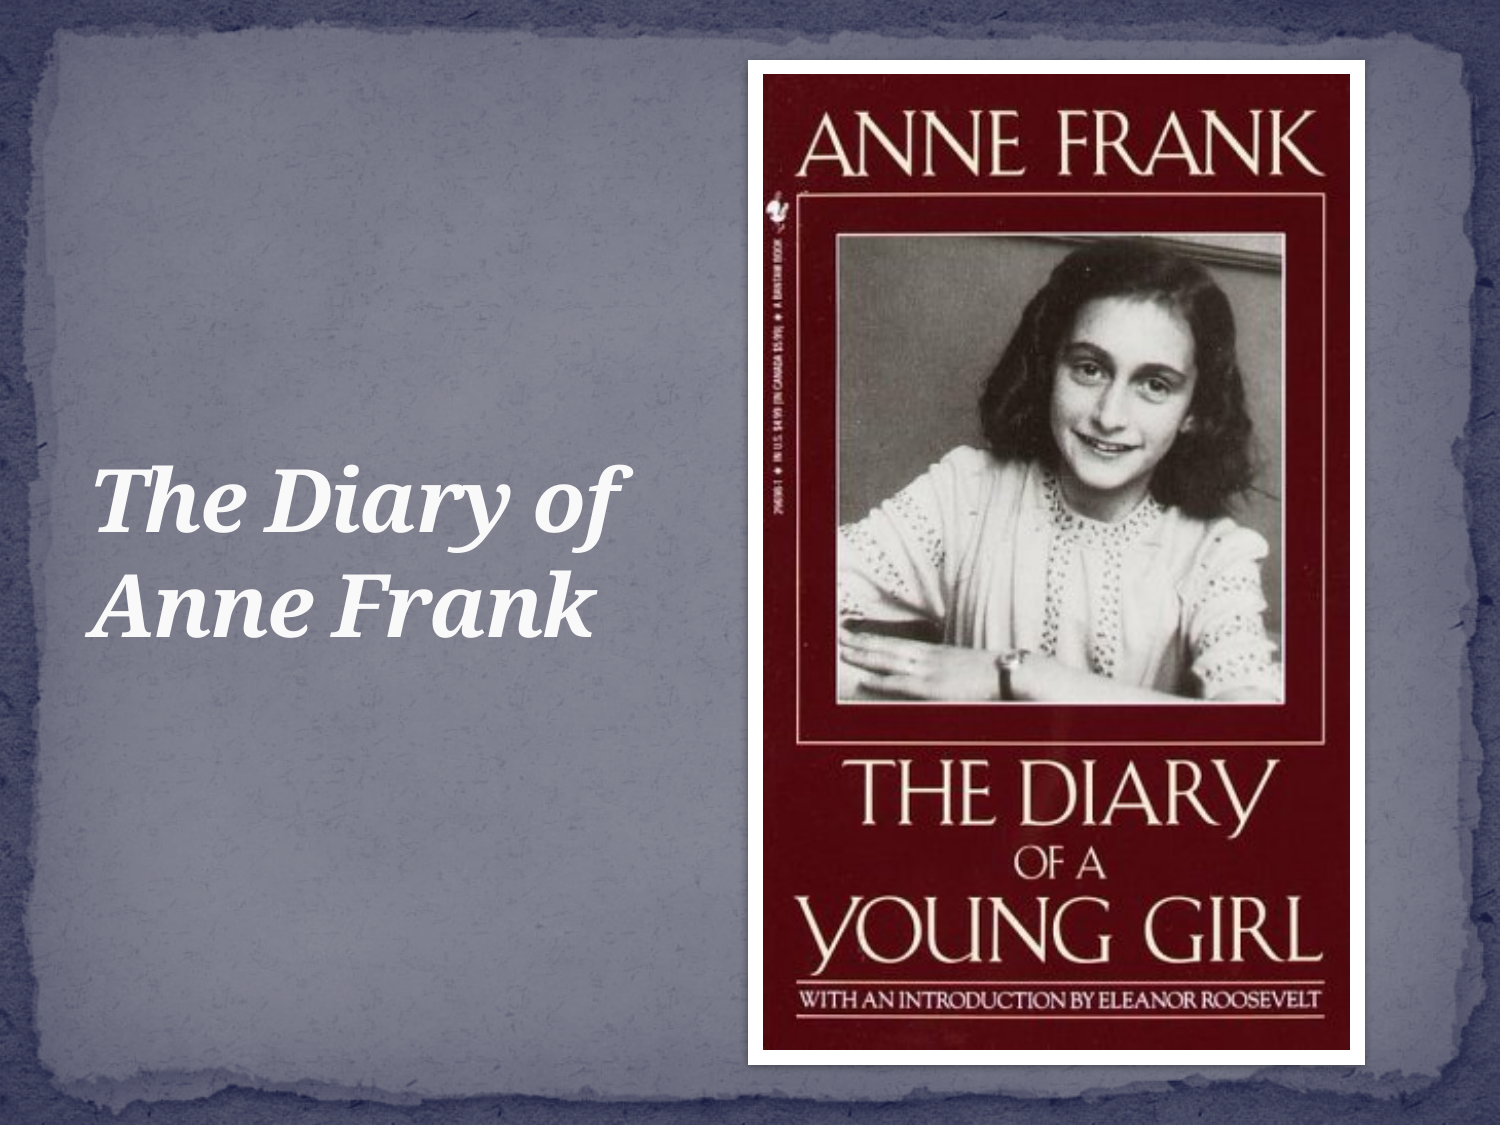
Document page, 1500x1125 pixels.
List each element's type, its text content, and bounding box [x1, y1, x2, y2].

picture [763, 74, 1350, 1050]
title The Diary of Anne Frank [74, 24, 1425, 663]
